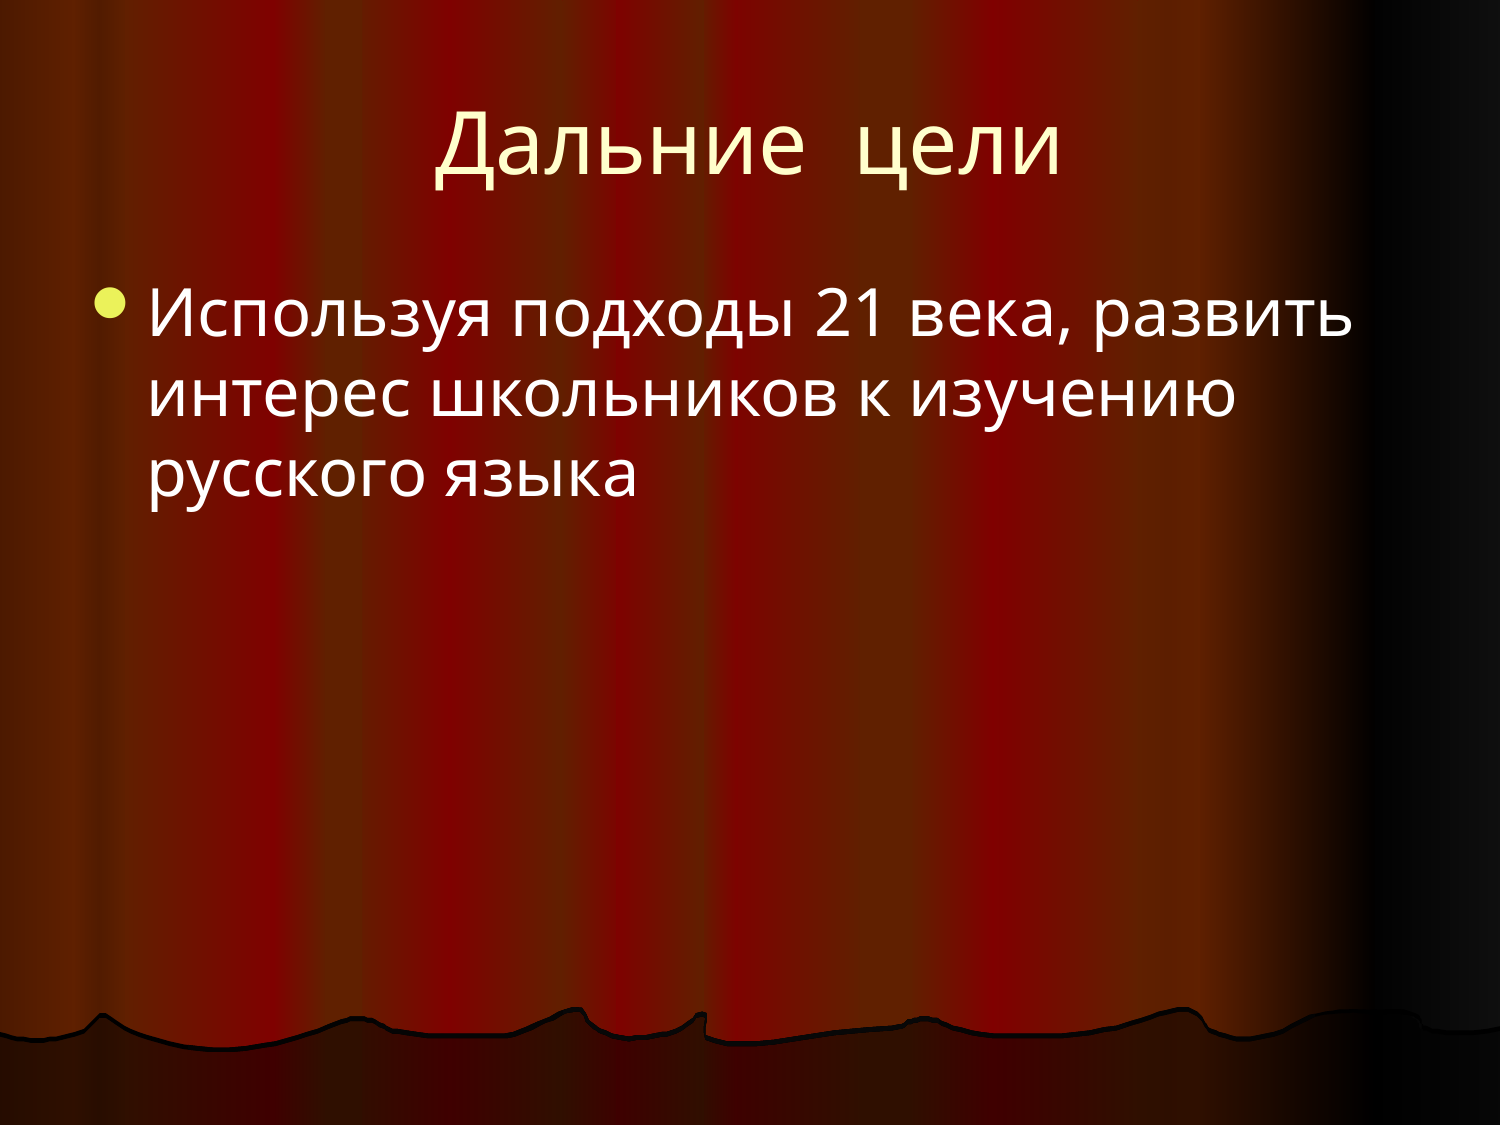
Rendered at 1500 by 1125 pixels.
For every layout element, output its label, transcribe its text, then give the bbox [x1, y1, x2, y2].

title Дальние цели [74, 45, 1426, 233]
list Используя подходы 21 века, развить интерес школьников к изучению русского языка [74, 262, 1426, 1006]
